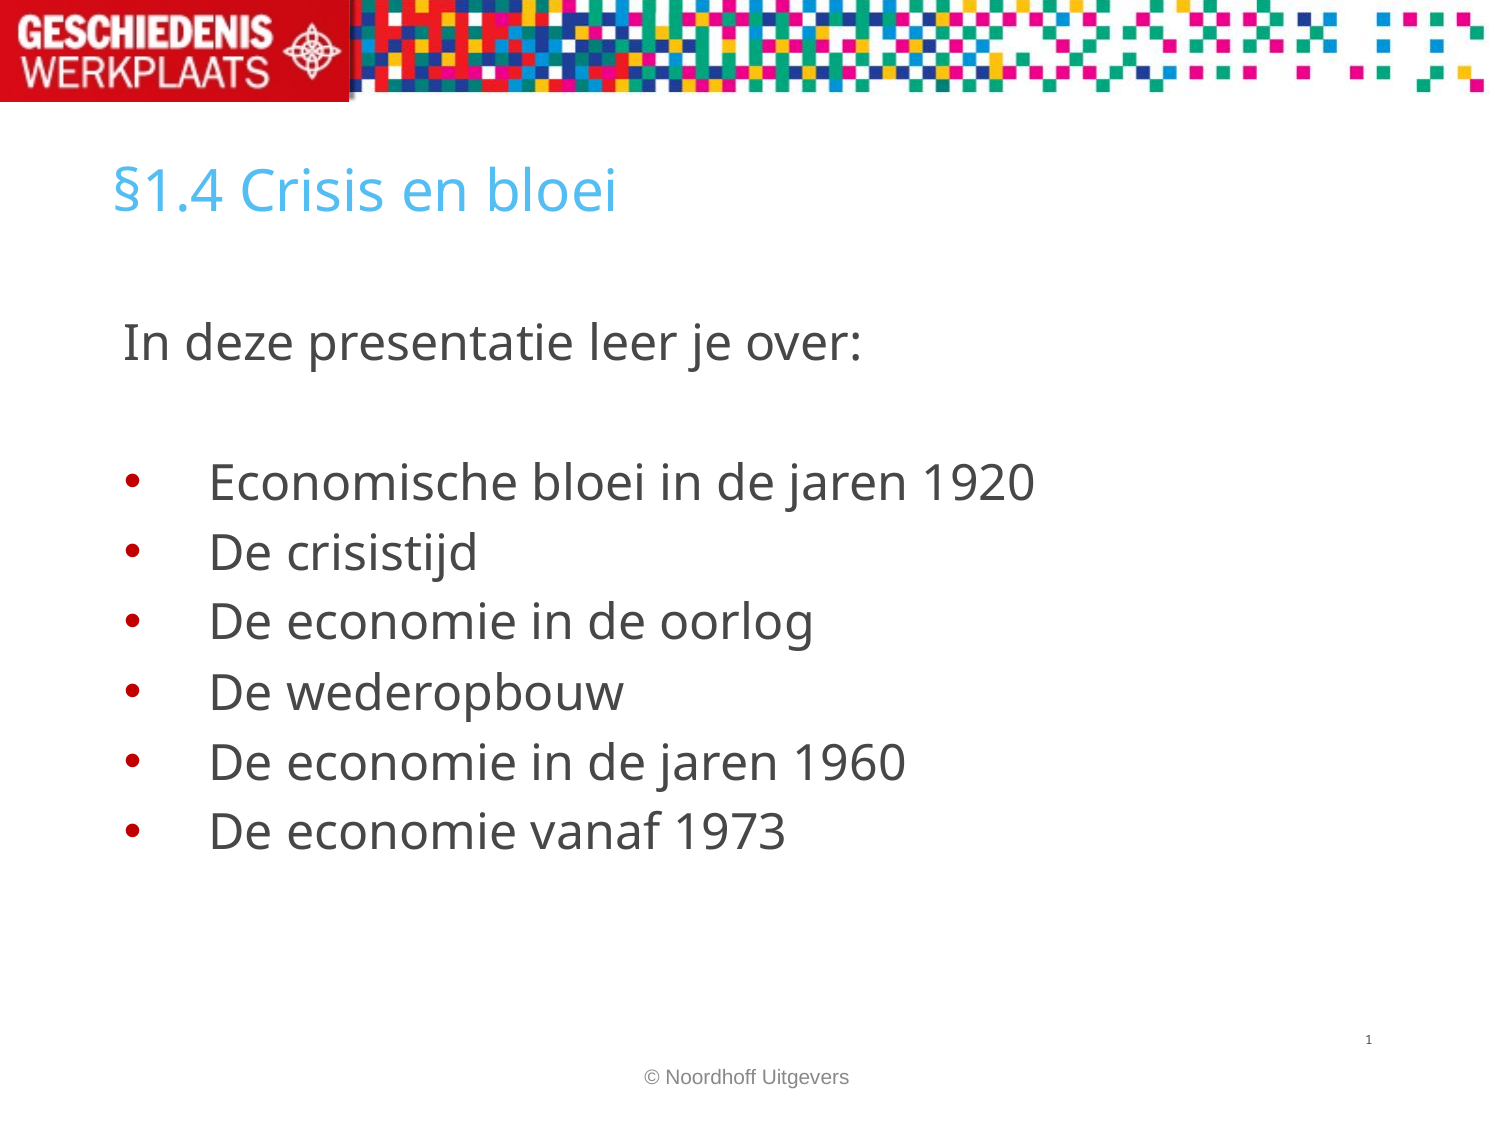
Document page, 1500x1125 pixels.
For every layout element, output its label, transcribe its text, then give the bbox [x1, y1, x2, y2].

list In deze presentatie leer je over: Economische bloei in de jaren 1920 De crisistijd De economie in de oorlog De wederopbouw De economie in de jaren 1960 De economie vanaf 1973 [123, 302, 1421, 988]
picture [0, 0, 1500, 1125]
title §1.4 Crisis en bloei [112, 145, 1401, 256]
text_box © Noordhoff Uitgevers [512, 1045, 988, 1106]
slide_number 1 [1325, 1025, 1388, 1063]
